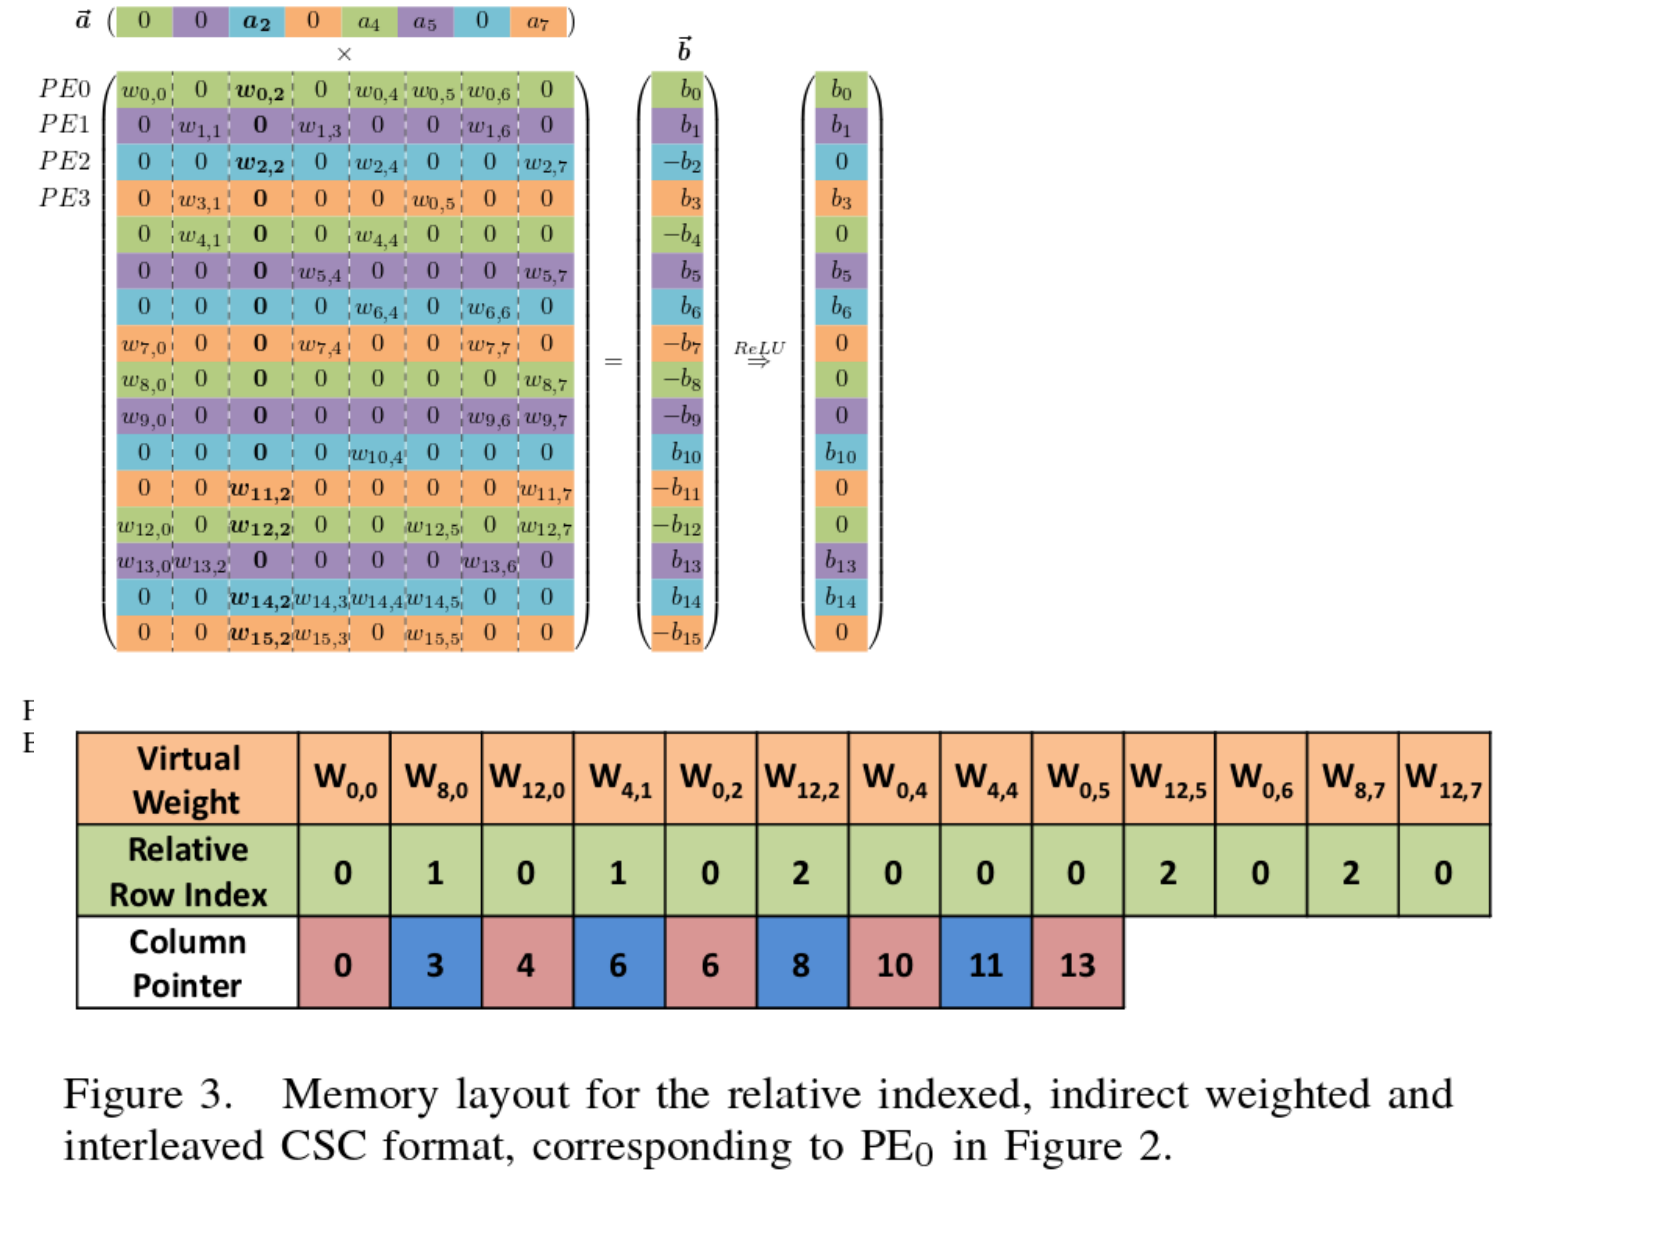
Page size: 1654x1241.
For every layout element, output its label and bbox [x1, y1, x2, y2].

picture [0, 0, 1534, 1204]
